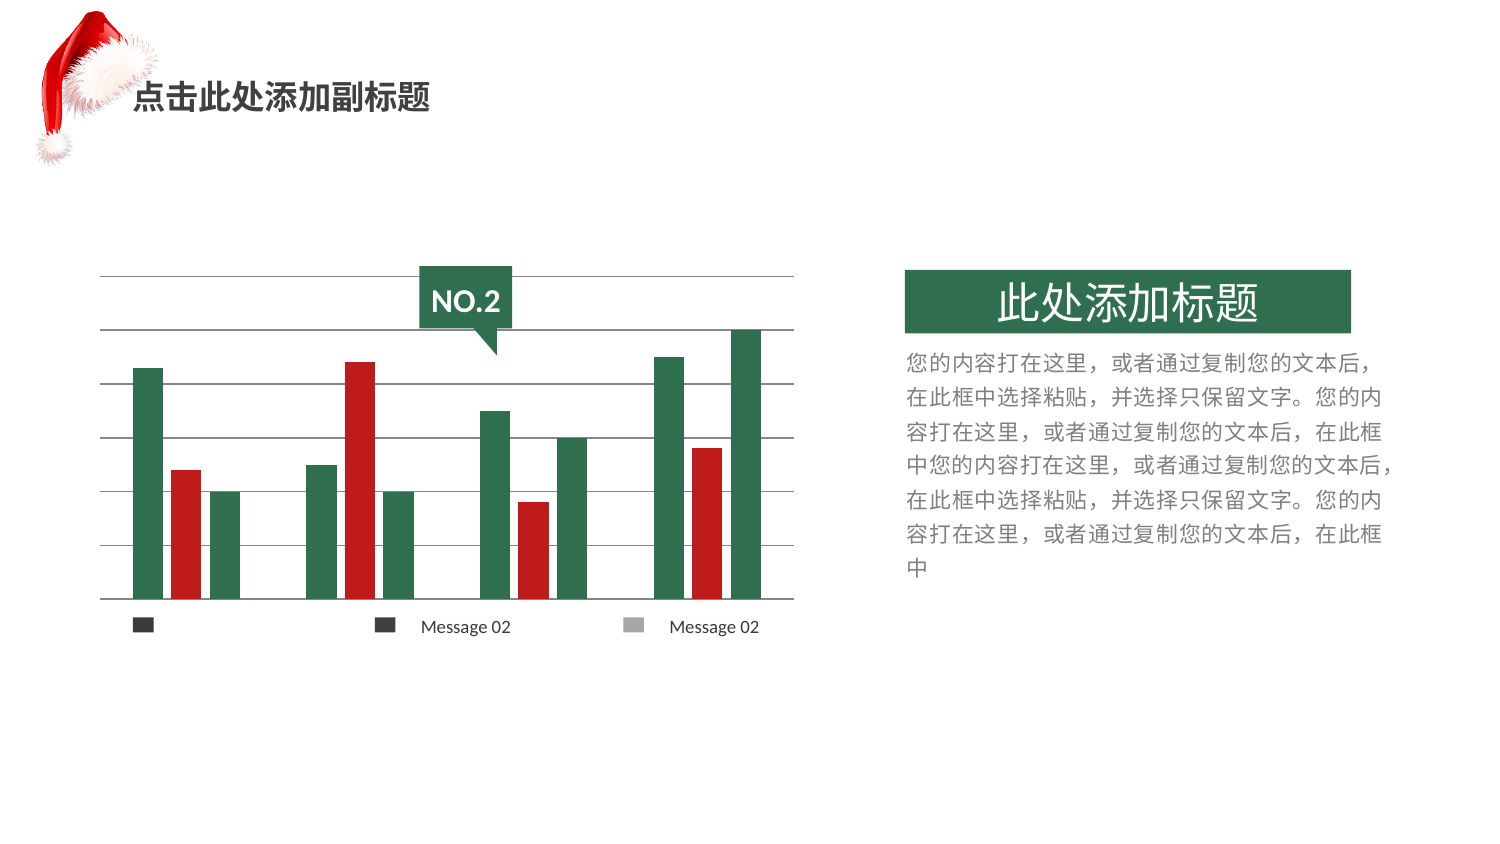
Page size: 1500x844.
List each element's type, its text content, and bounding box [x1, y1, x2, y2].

text_box [621, 615, 646, 634]
text_box [131, 615, 156, 634]
text_box [373, 615, 398, 634]
picture [0, 0, 210, 187]
text_box Message 02 [242, 614, 689, 643]
text_box Message 02 [689, 609, 938, 643]
text_box 点击此处添加副标题 [214, 65, 455, 126]
text_box 您的内容打在这里，或者通过复制您的文本后，在此框中选择粘贴，并选择只保留文字。您的内容打在这里，或者通过复制您的文本后，在此框中您的内容打在这里，或者通过复制您的文本后，在此框中选择粘贴，并选择只保留文字。您的内容打在这里，或者通过复制您的文本后，在此框中 [895, 336, 1395, 587]
text_box 此处添加标题 [904, 269, 1352, 334]
chart [84, 269, 809, 607]
text_box [417, 264, 515, 268]
